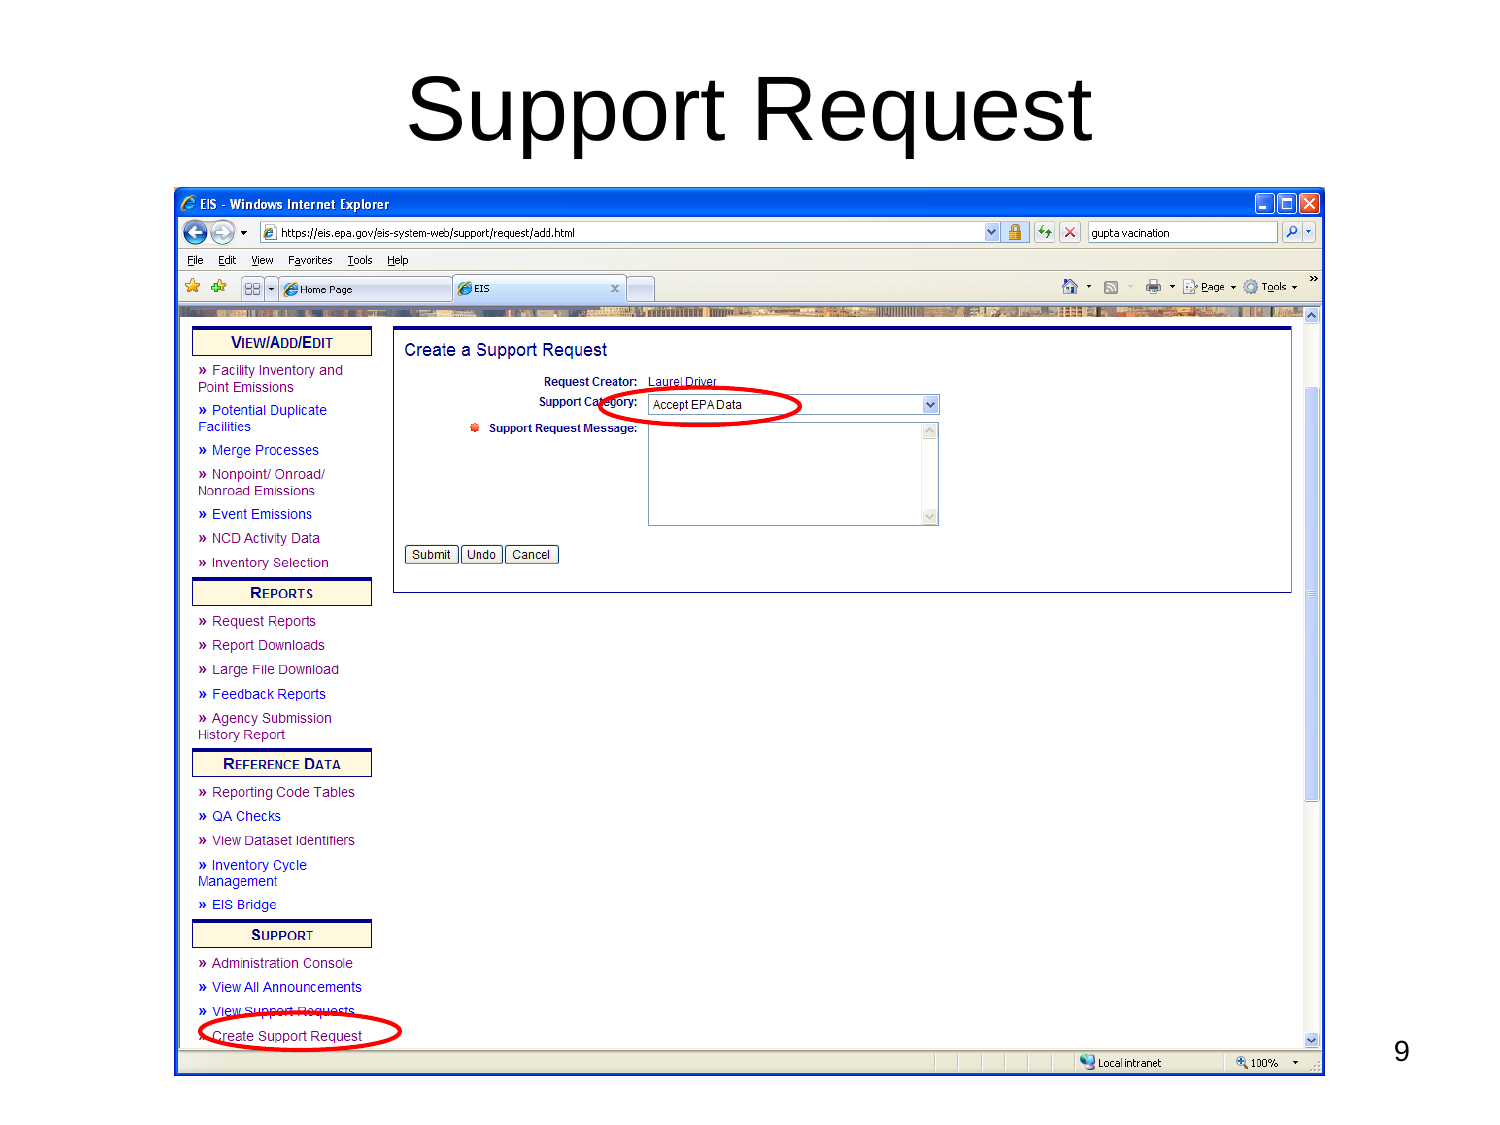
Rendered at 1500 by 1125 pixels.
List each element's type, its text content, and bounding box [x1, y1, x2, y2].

slide_number 9 [1074, 1024, 1426, 1103]
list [174, 187, 1326, 1076]
title Support Request [74, 44, 1426, 163]
